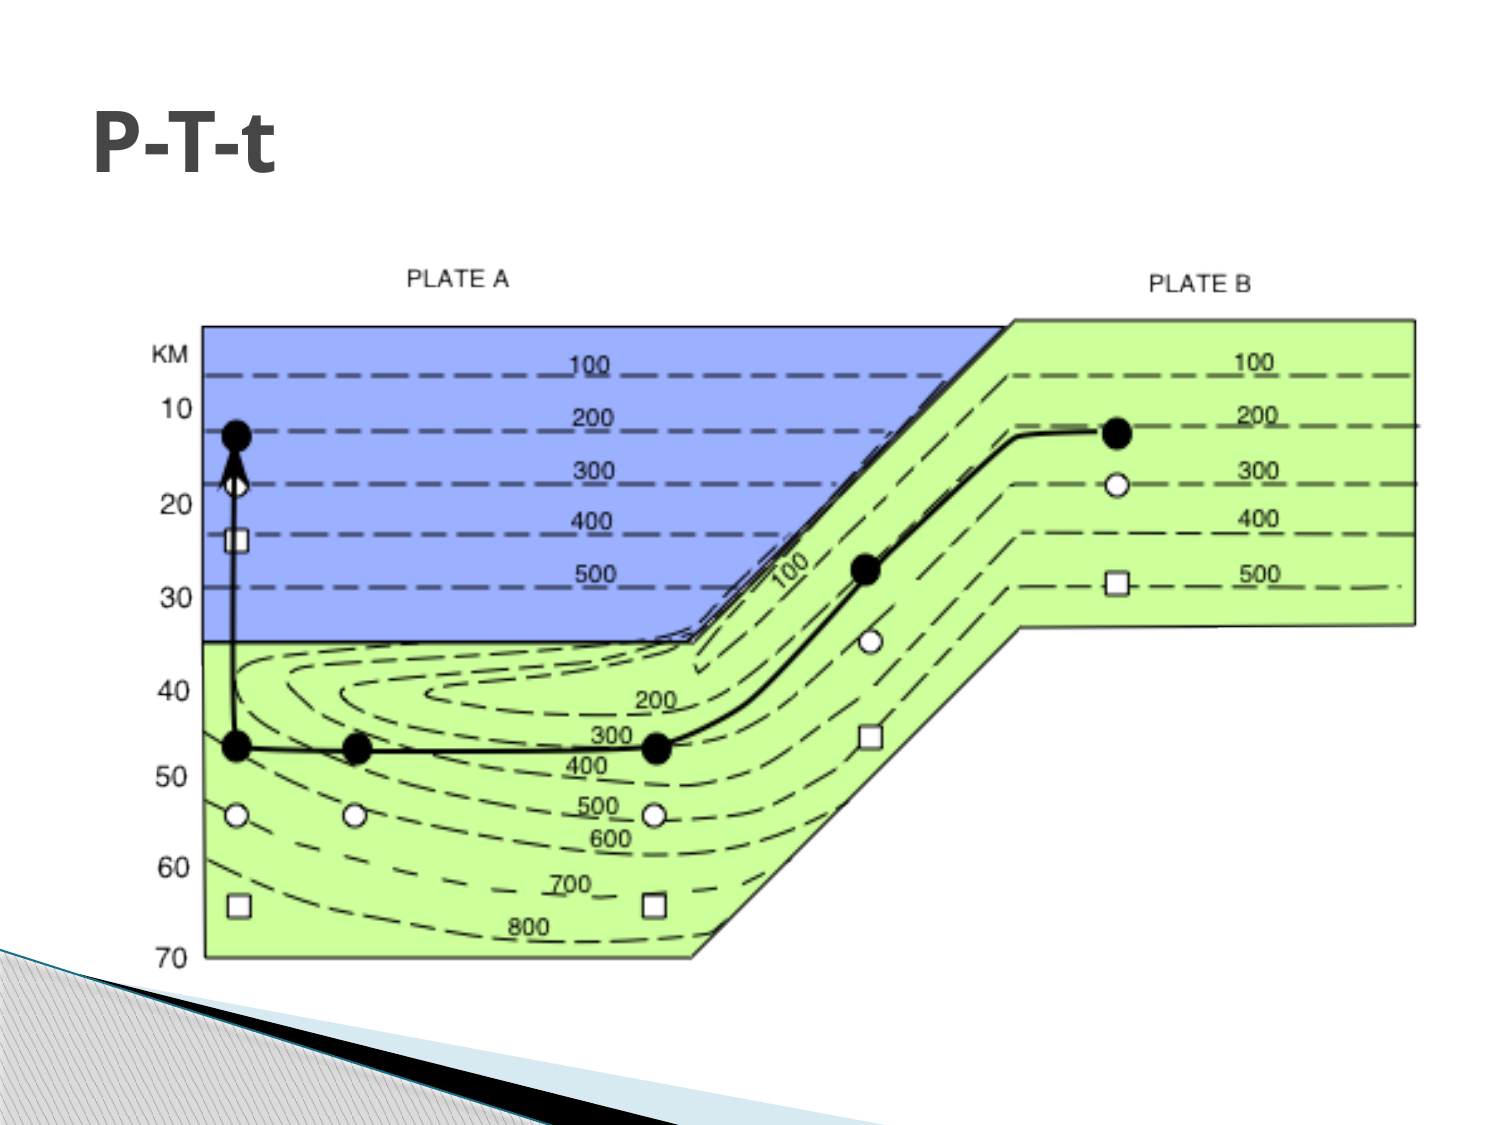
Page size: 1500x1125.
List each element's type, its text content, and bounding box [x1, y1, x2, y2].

picture [151, 268, 1426, 979]
title P-T-t [75, 45, 1425, 233]
